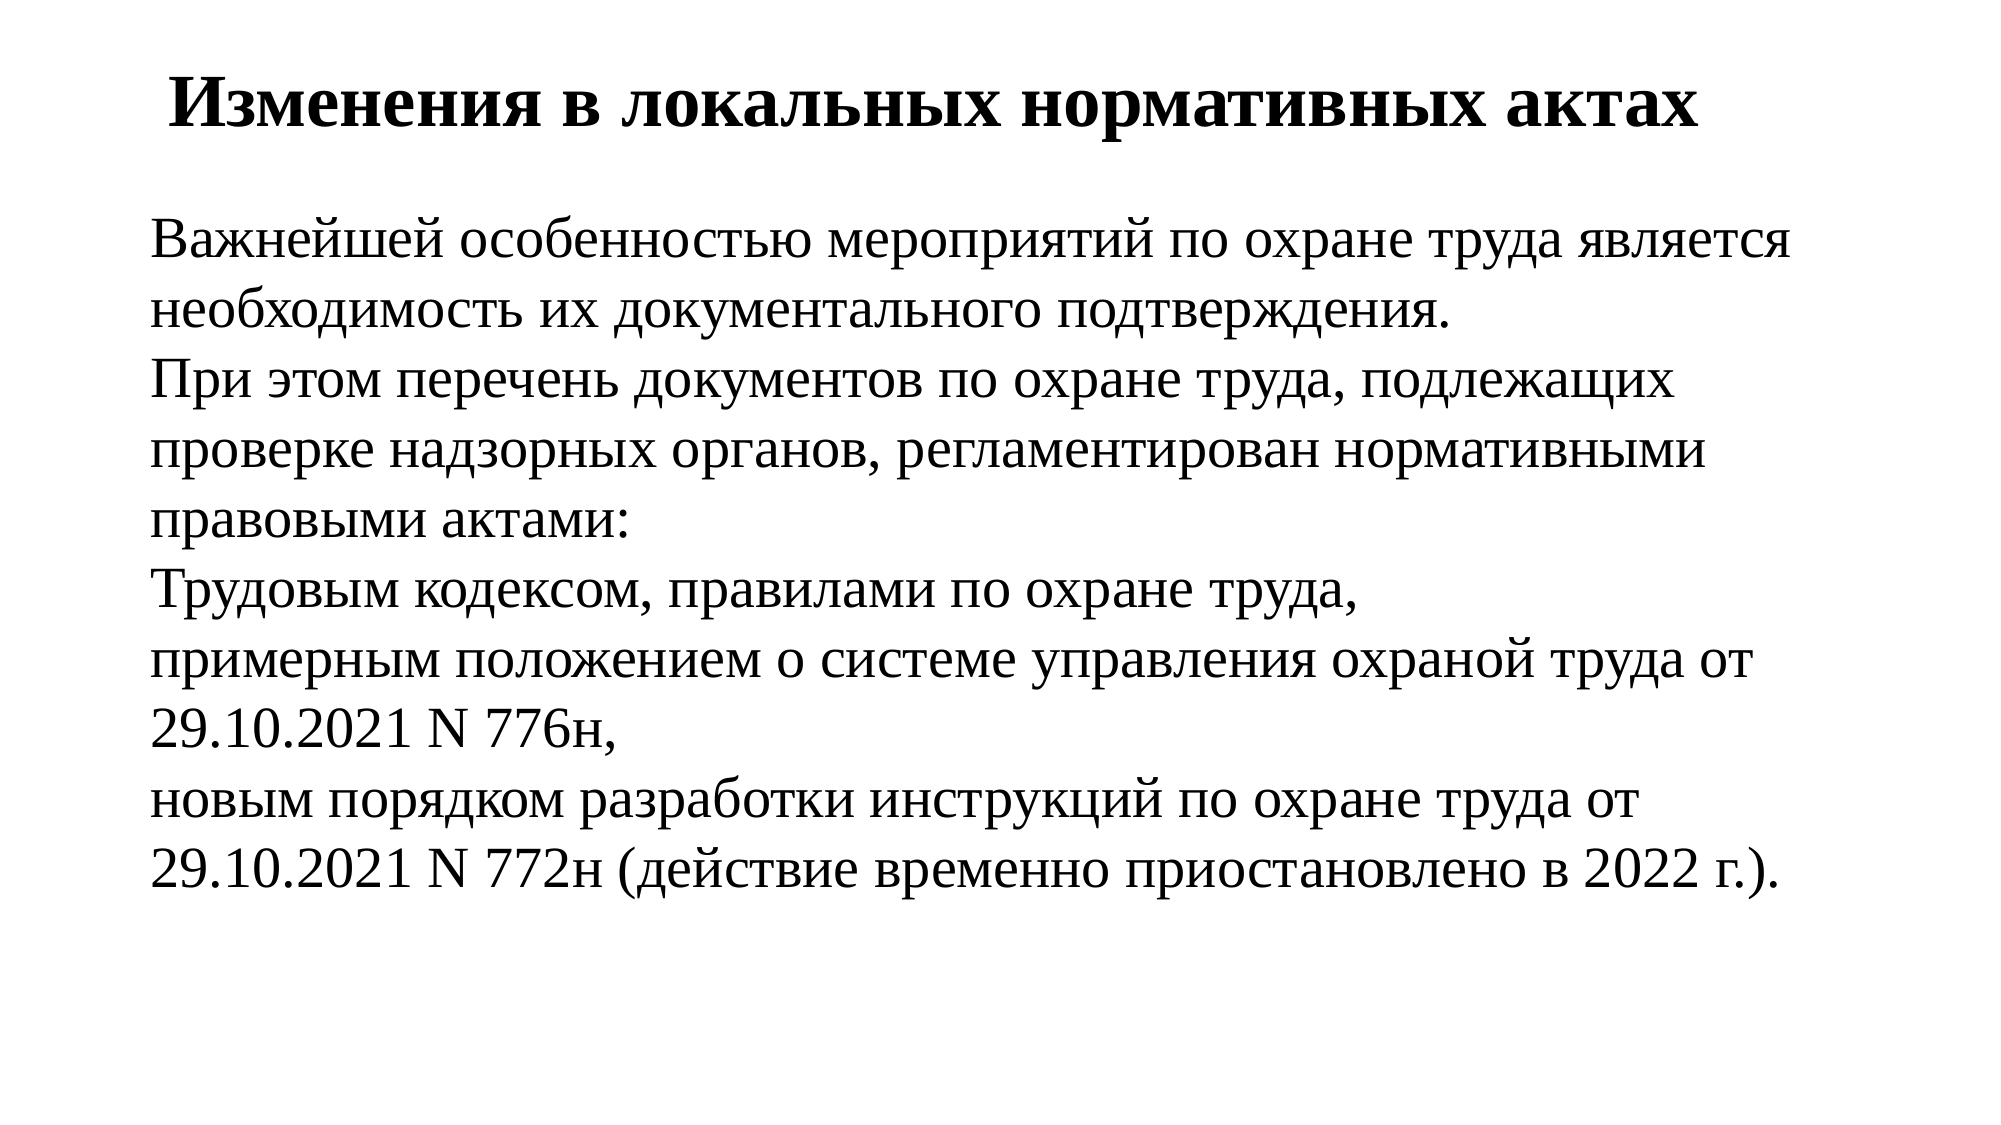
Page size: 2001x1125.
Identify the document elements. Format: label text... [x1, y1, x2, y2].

list Важнейшей особенностью мероприятий по охране труда является необходимость их документального подтверждения. При этом перечень документов по охране труда, подлежащих проверке надзорных органов, регламентирован нормативными правовыми актами: Трудовым кодексом, правилами по охране труда, примерным положением о системе управления охраной труда от 29.10.2021 N 776н, новым порядком разработки инструкций по охране труда от 29.10.2021 N 772н (действие временно приостановлено в 2022 г.). [135, 191, 1840, 878]
title Изменения в локальных нормативных актах [153, 54, 1726, 149]
